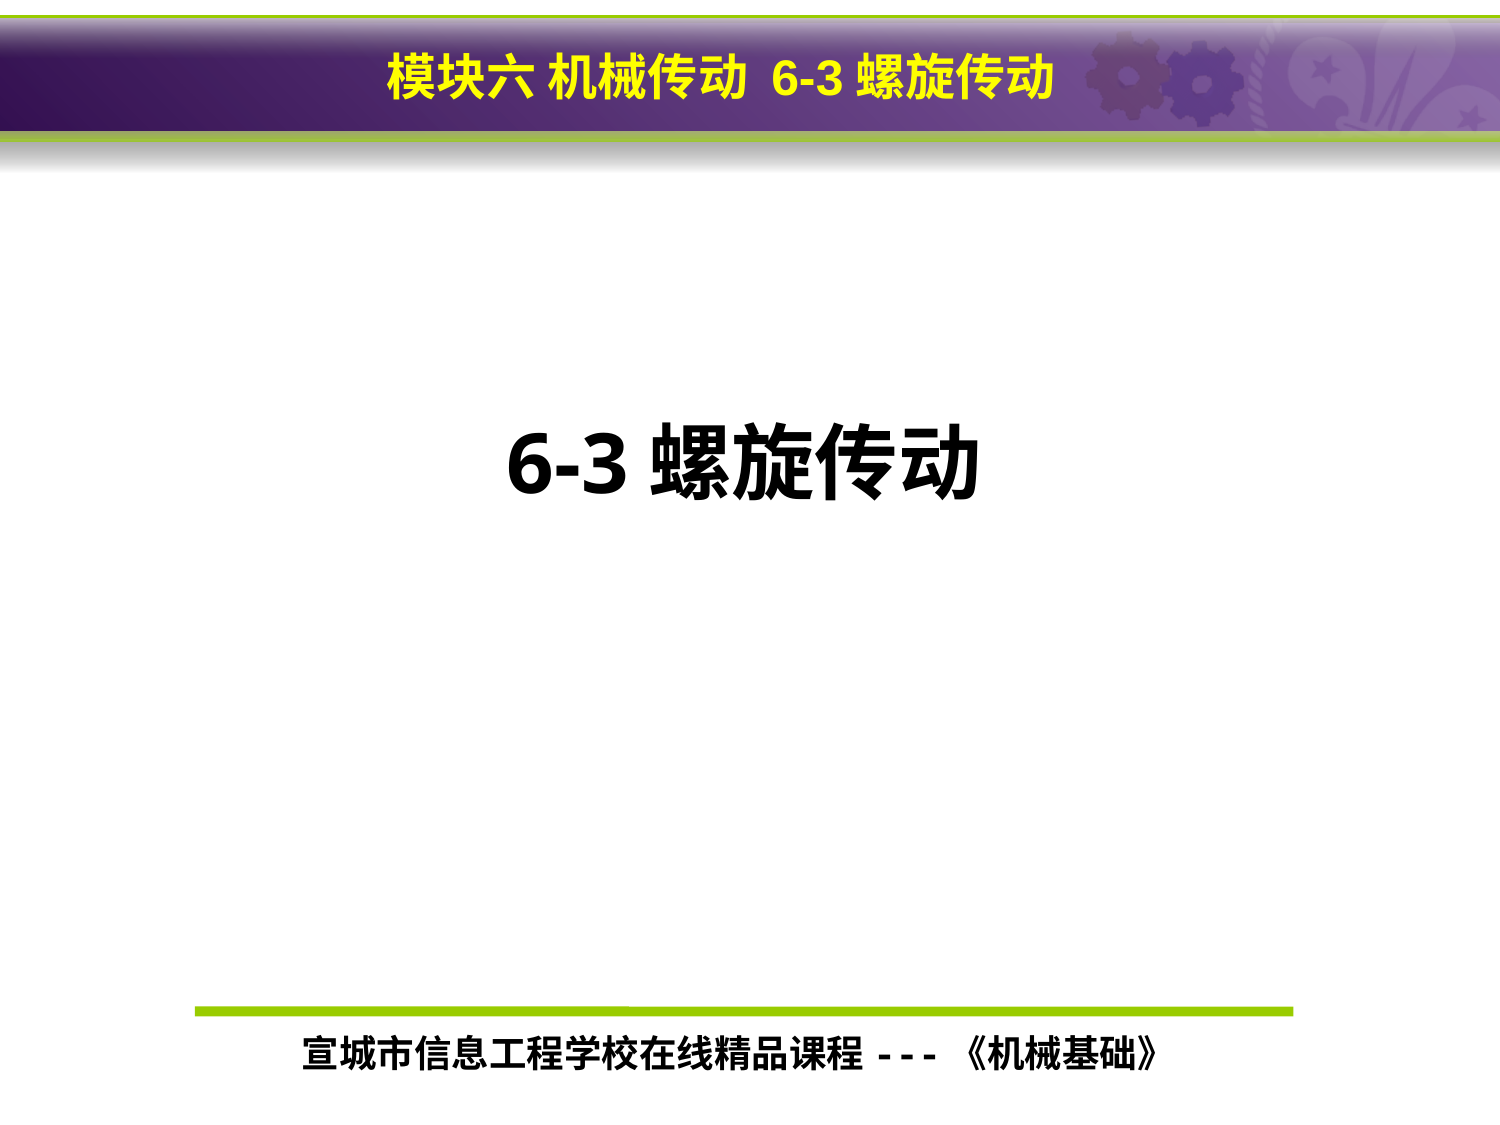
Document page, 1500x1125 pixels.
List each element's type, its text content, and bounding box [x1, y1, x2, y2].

text_box 宣城市信息工程学校在线精品课程---《机械基础》 [242, 1023, 1235, 1083]
text_box 6-3螺旋传动 [312, 302, 1176, 875]
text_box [0, 18, 1500, 173]
